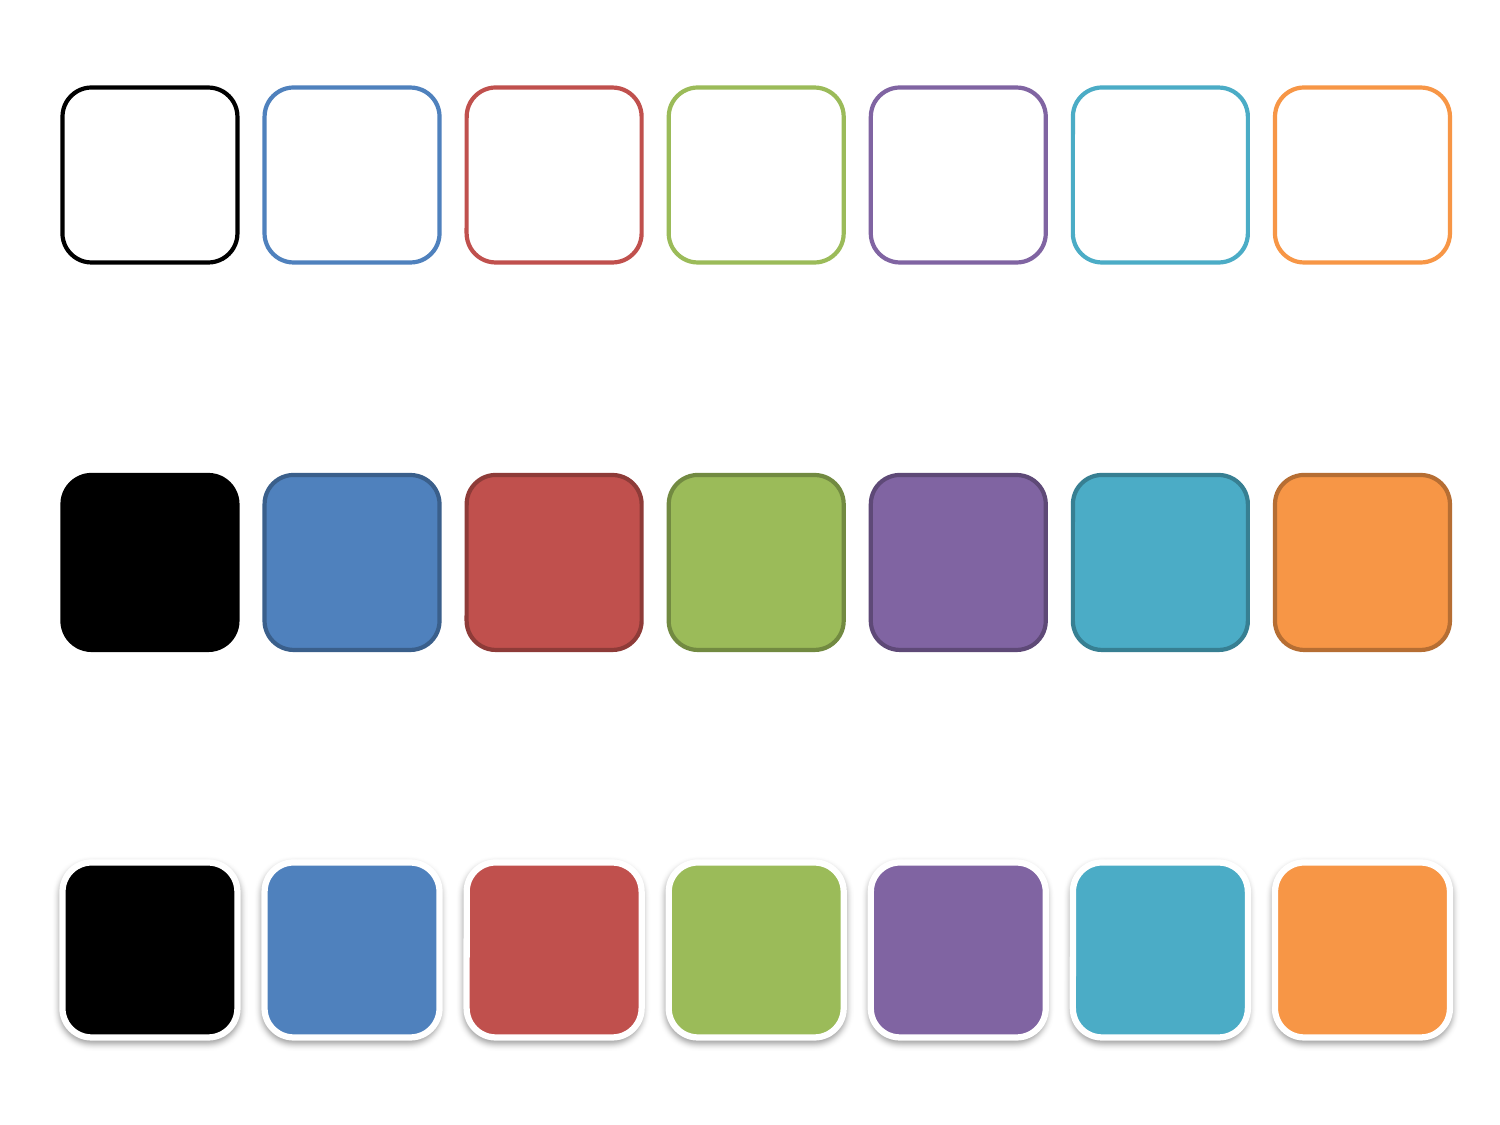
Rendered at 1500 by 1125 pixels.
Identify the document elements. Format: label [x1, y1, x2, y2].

text_box [60, 472, 240, 653]
text_box [463, 859, 645, 1041]
text_box [1070, 85, 1250, 265]
text_box [59, 859, 241, 1041]
text_box [1271, 859, 1454, 1041]
text_box [868, 85, 1048, 265]
text_box [1070, 472, 1250, 653]
text_box [1272, 472, 1453, 653]
text_box [262, 85, 442, 265]
text_box [261, 859, 443, 1041]
text_box [1069, 859, 1252, 1041]
text_box [464, 85, 644, 265]
text_box [262, 472, 442, 653]
text_box [464, 472, 644, 653]
text_box [1272, 85, 1453, 265]
text_box [60, 85, 240, 265]
text_box [868, 472, 1048, 653]
text_box [665, 859, 847, 1041]
text_box [666, 85, 846, 265]
text_box [867, 859, 1049, 1041]
text_box [666, 472, 846, 653]
